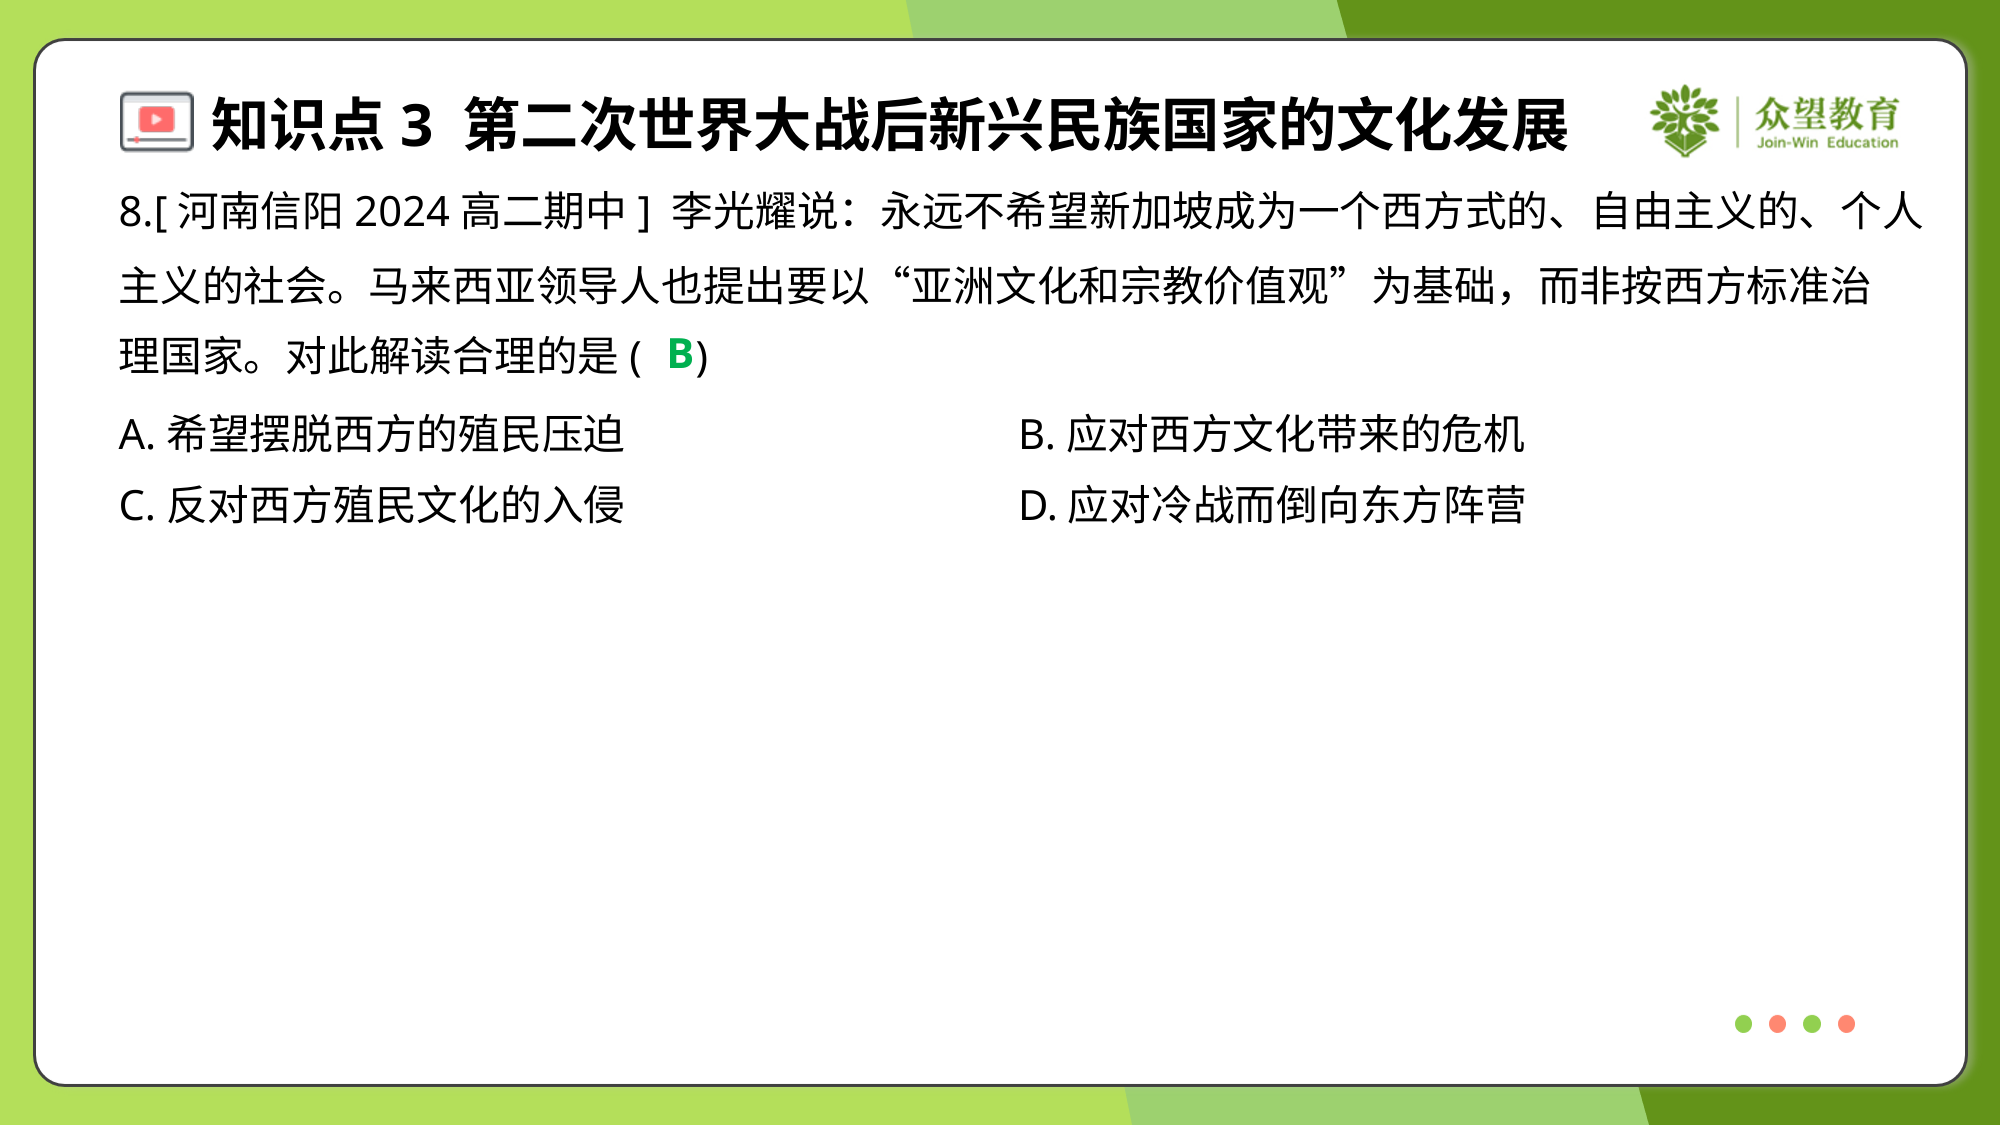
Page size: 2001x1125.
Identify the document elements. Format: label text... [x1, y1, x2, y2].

picture [0, 0, 2000, 1125]
text_box A.希望摆脱西方的殖民压迫 B.应对西方文化带来的危机 C.反对西方殖民文化的入侵 D.应对冷战而倒向东方阵营 [118, 382, 1883, 522]
text_box B [651, 306, 710, 371]
text_box 8.[河南信阳2024高二期中] 李光耀说：永远不希望新加坡成为一个西方式的、自由主义的、个人 主义的社会。马来西亚领导人也提出要以“亚洲文化和宗教价值观”为基础，而非按西方标准治 理国家。对此解读合理的是( ) [118, 159, 1883, 373]
